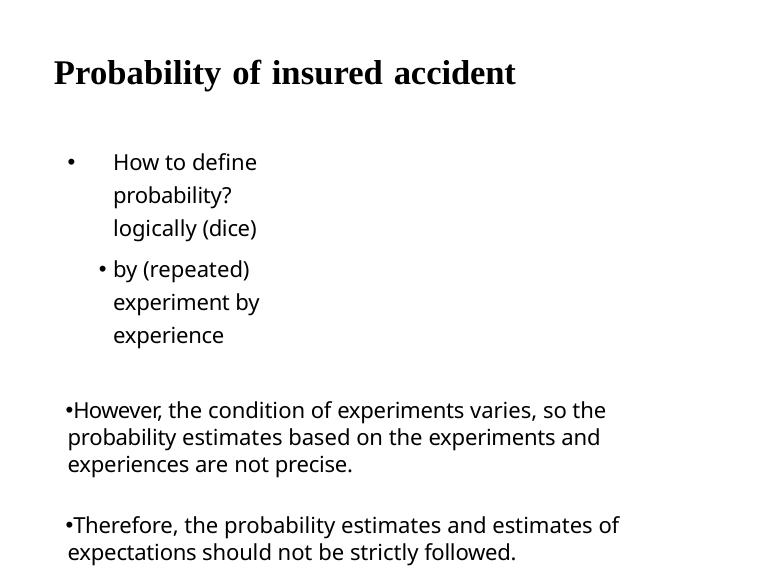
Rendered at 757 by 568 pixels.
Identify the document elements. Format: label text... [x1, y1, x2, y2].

title Probability of insured accident [51, 19, 705, 118]
list How to define probability? logically (dice) by (repeated) experiment by experience However, the condition of experiments varies, so the probability estimates based on the experiments and experiences are not precise. Therefore, the probability estimates and estimates of expectations should not be strictly followed. [65, 139, 718, 565]
